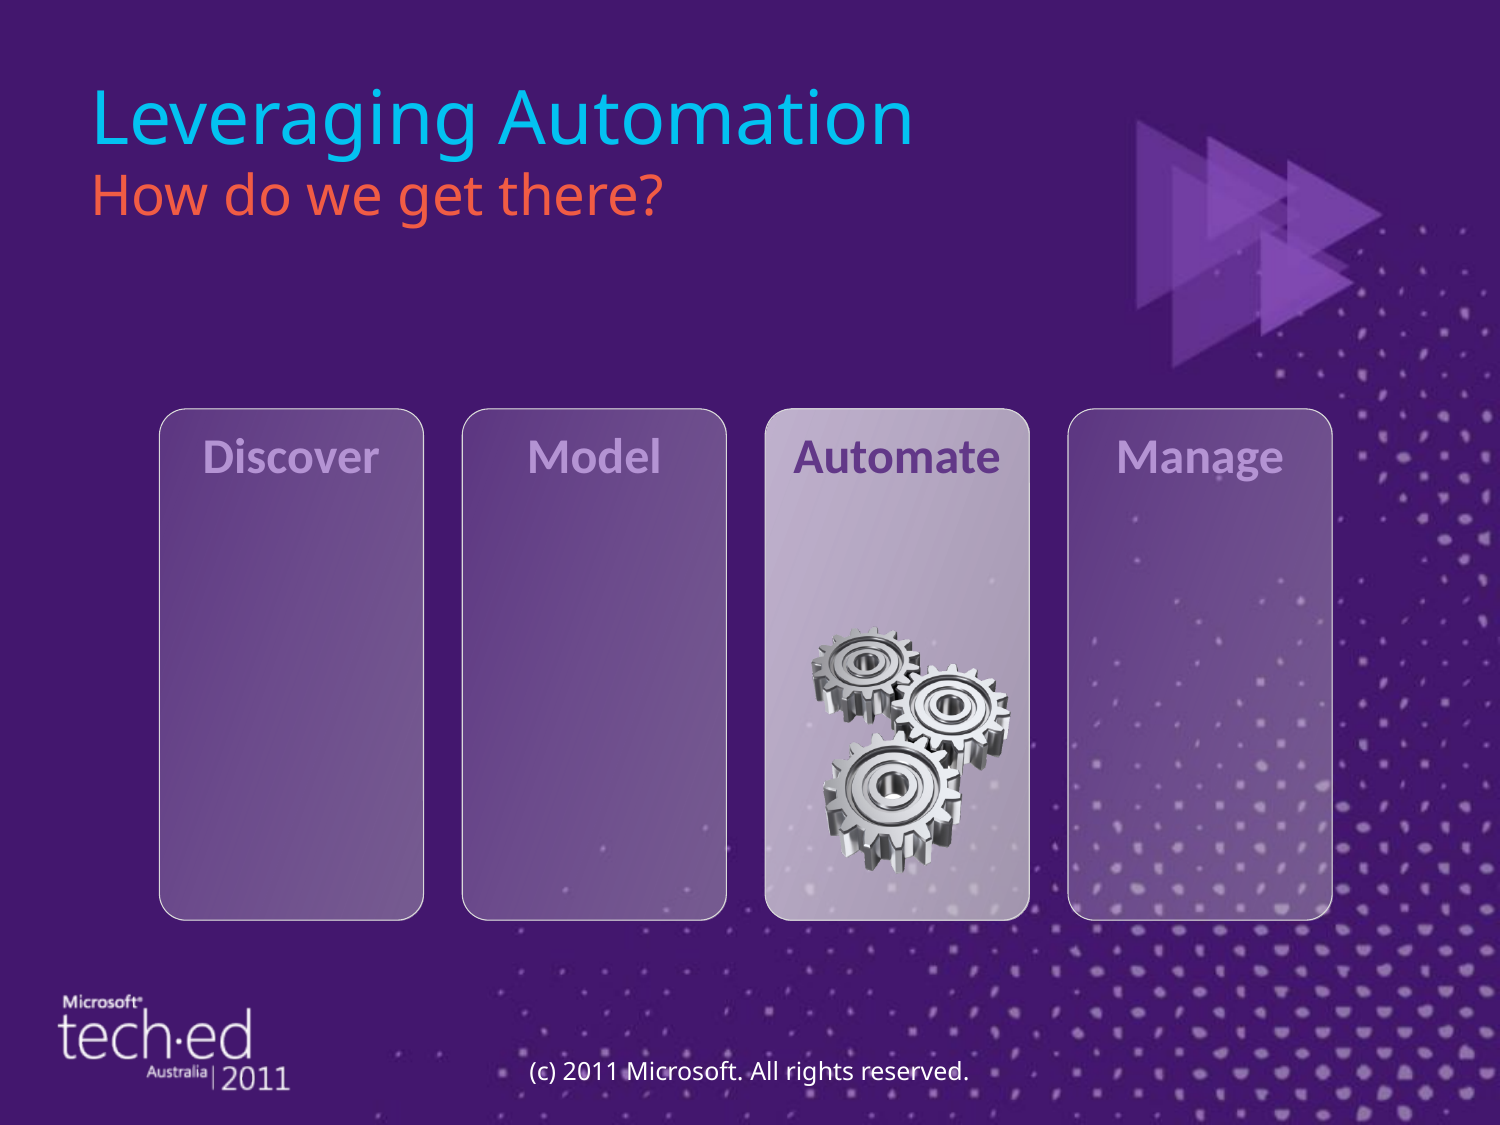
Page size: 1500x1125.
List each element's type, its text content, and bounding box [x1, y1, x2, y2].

text_box Discover [157, 406, 426, 923]
text_box Manage [1065, 406, 1335, 923]
title Leveraging Automation How do we get there? [75, 54, 1425, 243]
text_box Automate [763, 406, 1032, 923]
footer (c) 2011 Microsoft. All rights reserved. [512, 1042, 988, 1103]
picture [0, 0, 1500, 1125]
text_box Model [460, 406, 729, 923]
